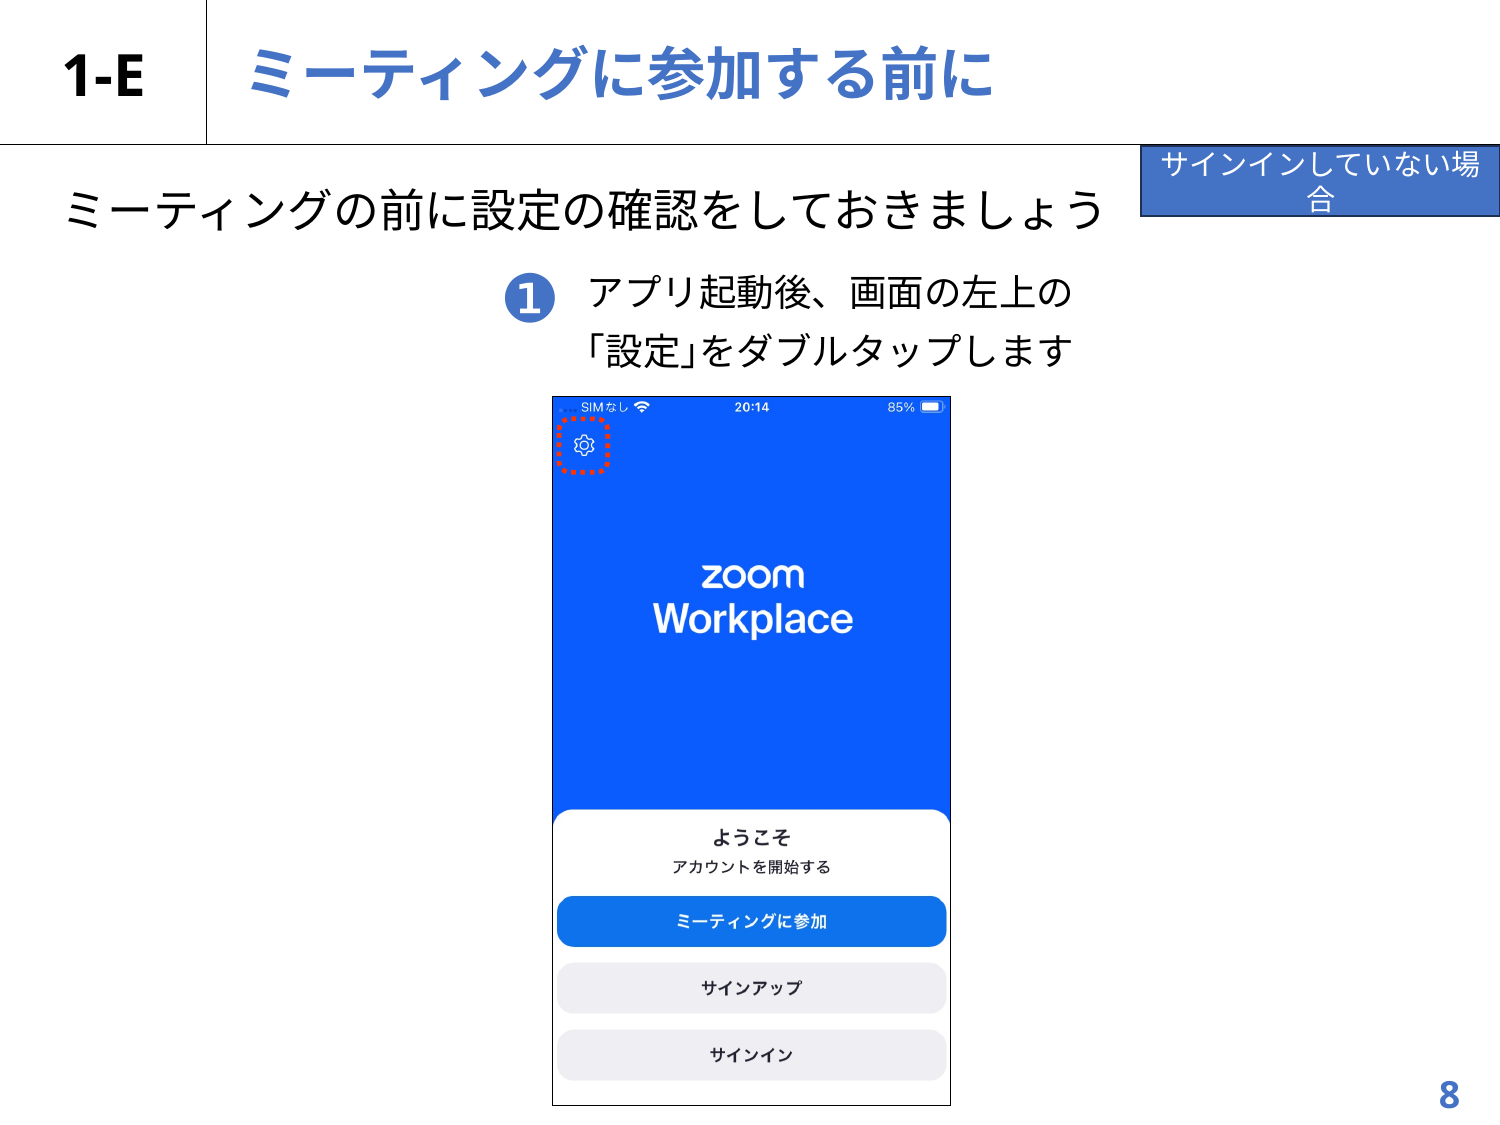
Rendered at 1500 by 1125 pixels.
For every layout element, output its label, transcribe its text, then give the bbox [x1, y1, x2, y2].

text_box ミーティングの前に設定の確認をしておきましょう [46, 180, 1422, 274]
text_box 1-E [0, 0, 207, 147]
picture [552, 396, 951, 1106]
text_box 8 [1399, 1063, 1500, 1123]
text_box アプリ起動後、画面の左上の ｢設定｣をダブルタップします [571, 248, 1176, 381]
text_box サインインしていない場合 [1140, 145, 1500, 217]
text_box ❶ [486, 248, 563, 343]
text_box ミーティングに参加する前に [228, 36, 1500, 116]
